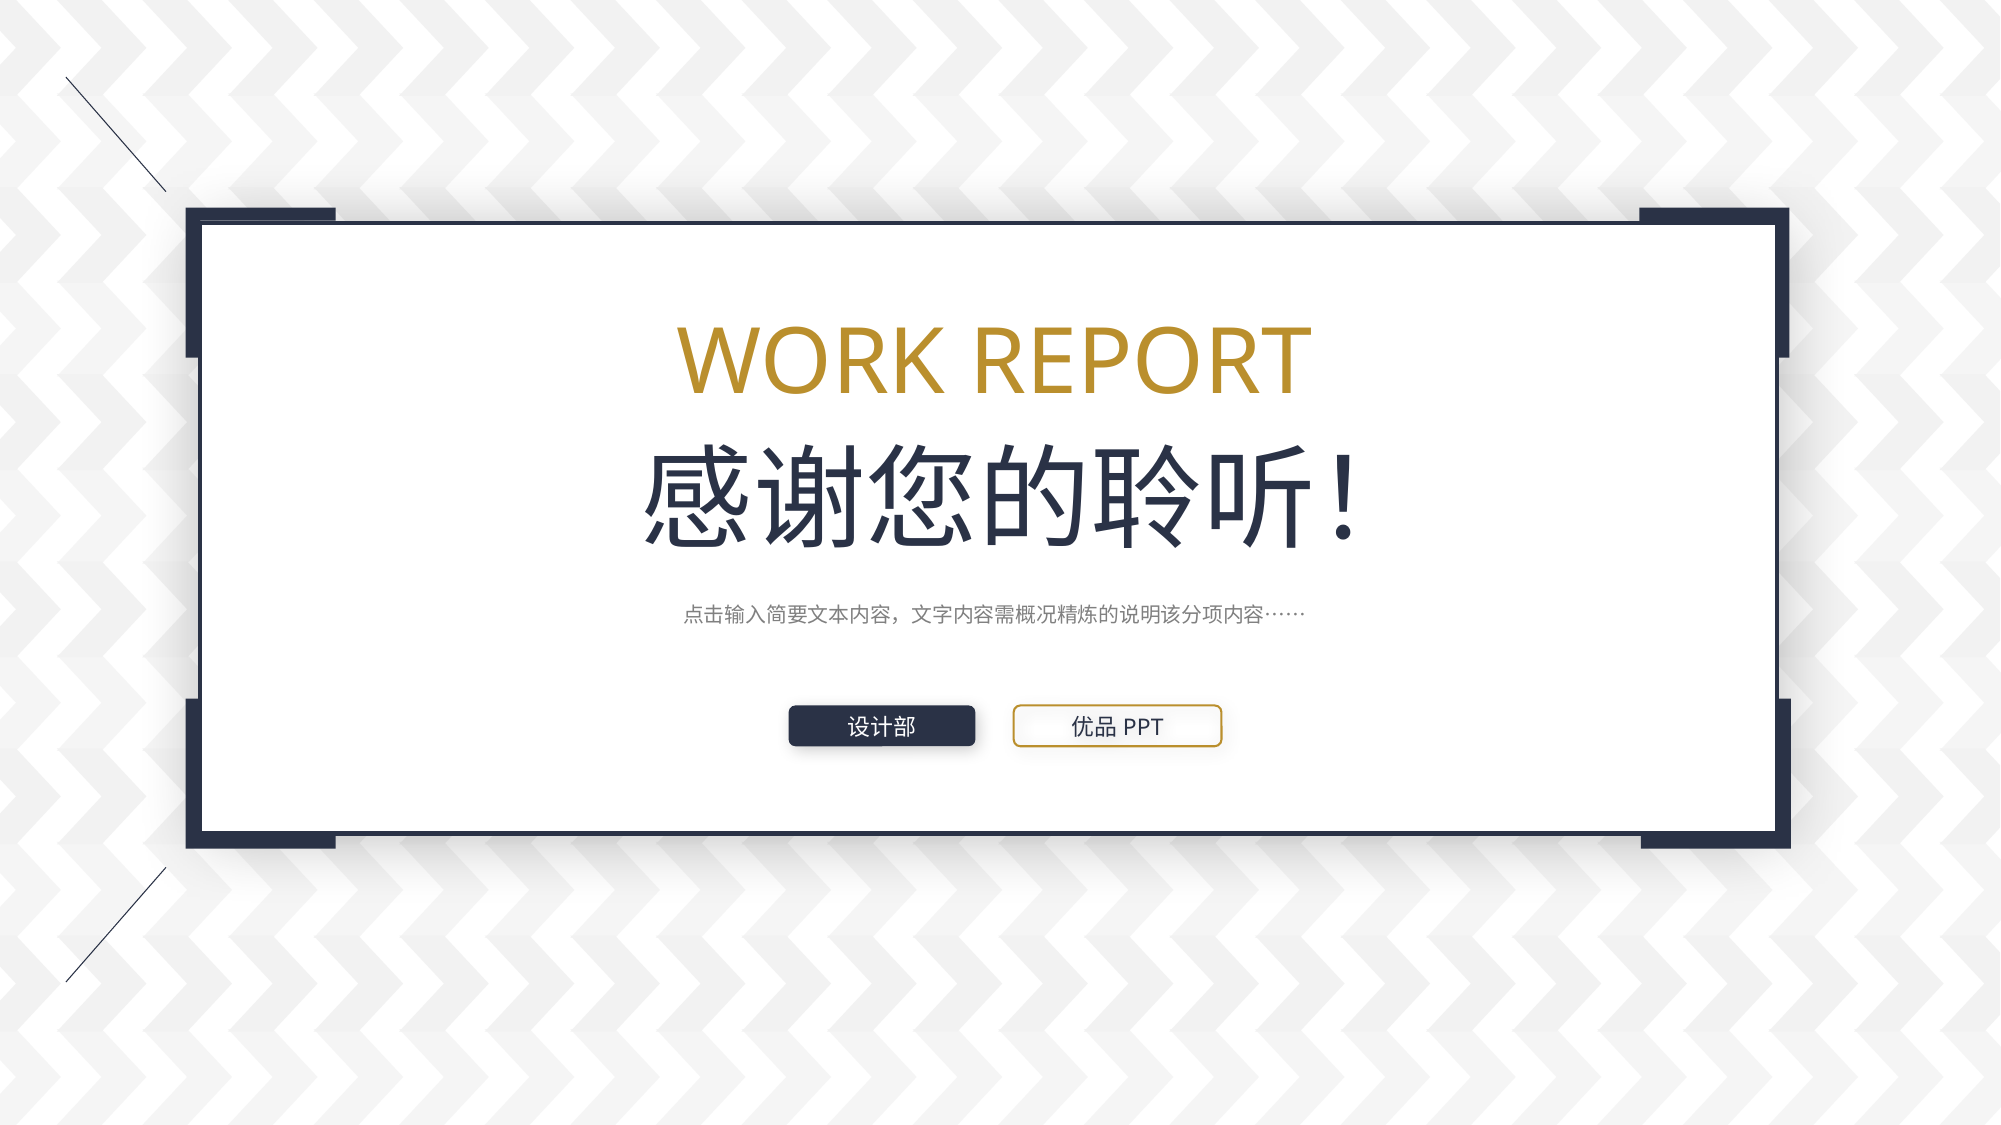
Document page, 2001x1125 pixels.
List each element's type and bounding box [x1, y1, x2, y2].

text_box [65, 76, 1895, 982]
